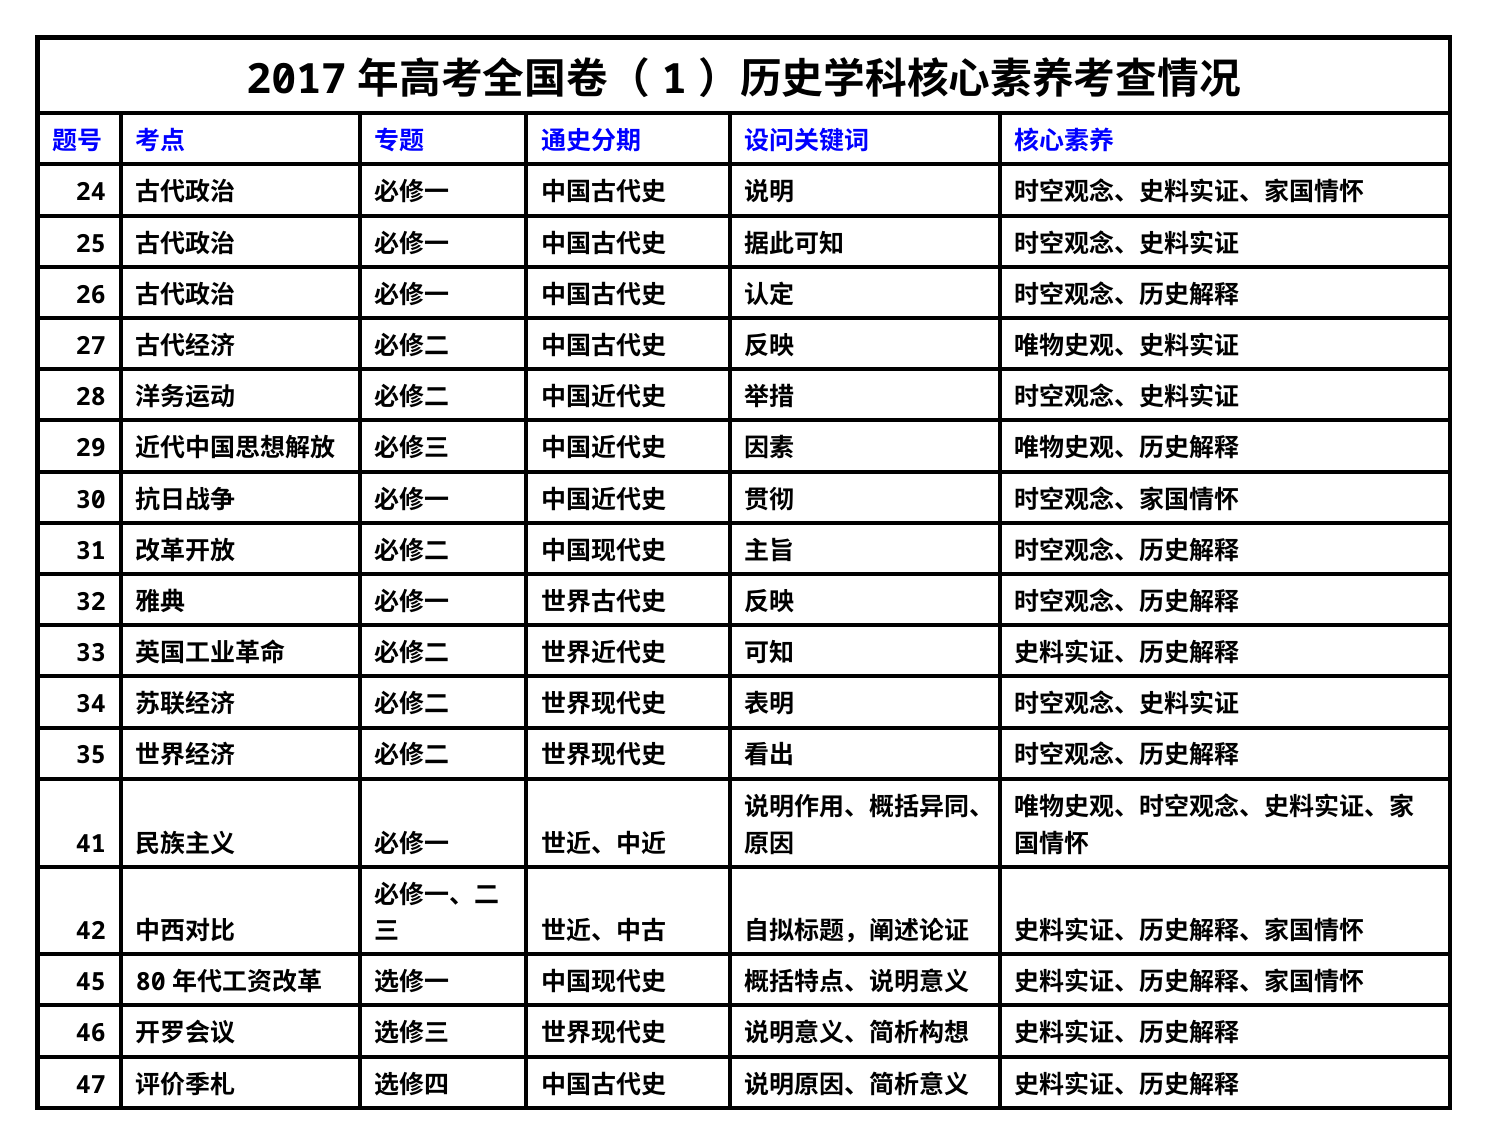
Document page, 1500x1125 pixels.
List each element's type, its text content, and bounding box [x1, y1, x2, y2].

table_cell 必修二 [362, 525, 524, 572]
table_cell 时空观念、历史解释 [1002, 525, 1448, 572]
table_cell 必修一 [362, 166, 524, 214]
table_cell 古代政治 [123, 269, 358, 316]
table_cell 英国工业革命 [123, 627, 358, 674]
table_cell 贯彻 [732, 474, 998, 521]
table_cell 中国古代史 [528, 218, 728, 265]
table_cell 必修二 [362, 371, 524, 418]
table_cell 27 [40, 320, 119, 367]
table_cell 时空观念、史料实证、家国情怀 [1002, 166, 1448, 214]
table_cell 32 [40, 576, 119, 623]
table_cell 设问关键词 [732, 115, 998, 162]
table_cell 45 [40, 956, 119, 1003]
table_cell 中国古代史 [528, 320, 728, 367]
table_cell 时空观念、历史解释 [1002, 730, 1448, 777]
table_cell 必修二 [362, 320, 524, 367]
table_cell 41 [40, 781, 119, 865]
table_cell 据此可知 [732, 218, 998, 265]
table_cell 洋务运动 [123, 371, 358, 418]
table_cell 必修一 [362, 781, 524, 865]
table_cell 说明作用、概括异同、原因 [732, 781, 998, 865]
table_cell 考点 [123, 115, 358, 162]
table_cell 世界现代史 [528, 678, 728, 726]
table_cell 史料实证、历史解释 [1002, 627, 1448, 674]
table_cell 选修一 [362, 956, 524, 1003]
table_cell 史料实证、历史解释 [1002, 1059, 1448, 1106]
table_cell 世近、中古 [528, 869, 728, 952]
table_cell 世近、中近 [528, 781, 728, 865]
table_cell 80年代工资改革 [123, 956, 358, 1003]
table_cell 34 [40, 678, 119, 726]
table_cell 时空观念、史料实证 [1002, 678, 1448, 726]
table_cell 反映 [732, 576, 998, 623]
table_cell 可知 [732, 627, 998, 674]
table_cell 反映 [732, 320, 998, 367]
table_cell 认定 [732, 269, 998, 316]
table_cell 主旨 [732, 525, 998, 572]
table_cell 选修四 [362, 1059, 524, 1106]
table_cell 中国现代史 [528, 956, 728, 1003]
table_cell 说明意义、简析构想 [732, 1007, 998, 1055]
table_cell 29 [40, 422, 119, 470]
table_cell 46 [40, 1007, 119, 1055]
table_cell 题号 [40, 115, 119, 162]
table_cell 古代政治 [123, 218, 358, 265]
table_cell 必修一、二三 [362, 869, 524, 952]
table_cell 必修一 [362, 474, 524, 521]
table_cell 中国现代史 [528, 525, 728, 572]
table_cell 世界现代史 [528, 1007, 728, 1055]
table_cell 专题 [362, 115, 524, 162]
table_cell 中西对比 [123, 869, 358, 952]
table_cell 抗日战争 [123, 474, 358, 521]
table_cell 25 [40, 218, 119, 265]
table_cell 时空观念、家国情怀 [1002, 474, 1448, 521]
table_cell 评价季札 [123, 1059, 358, 1106]
table_cell 26 [40, 269, 119, 316]
table_cell 必修一 [362, 269, 524, 316]
table_cell 唯物史观、历史解释 [1002, 422, 1448, 470]
table_cell 时空观念、史料实证 [1002, 218, 1448, 265]
table_cell 表明 [732, 678, 998, 726]
table_cell 中国古代史 [528, 166, 728, 214]
table_cell 必修二 [362, 730, 524, 777]
table_cell 概括特点、说明意义 [732, 956, 998, 1003]
table_cell 必修三 [362, 422, 524, 470]
table_cell 史料实证、历史解释、家国情怀 [1002, 956, 1448, 1003]
table_cell 中国古代史 [528, 269, 728, 316]
table_cell 唯物史观、时空观念、史料实证、家国情怀 [1002, 781, 1448, 865]
table_cell 通史分期 [528, 115, 728, 162]
table_header 2017年高考全国卷（1）历史学科核心素养考查情况 [40, 40, 1448, 111]
table_cell 时空观念、历史解释 [1002, 269, 1448, 316]
table_cell 世界古代史 [528, 576, 728, 623]
table_cell 中国近代史 [528, 474, 728, 521]
table_cell 史料实证、历史解释 [1002, 1007, 1448, 1055]
table_cell 史料实证、历史解释、家国情怀 [1002, 869, 1448, 952]
table_cell 必修一 [362, 576, 524, 623]
table_cell 24 [40, 166, 119, 214]
table_cell 古代经济 [123, 320, 358, 367]
table_cell 开罗会议 [123, 1007, 358, 1055]
table_cell 中国古代史 [528, 1059, 728, 1106]
table_cell 说明 [732, 166, 998, 214]
table_cell 28 [40, 371, 119, 418]
table_cell 35 [40, 730, 119, 777]
table_cell 近代中国思想解放 [123, 422, 358, 470]
table_cell 唯物史观、史料实证 [1002, 320, 1448, 367]
table_cell 中国近代史 [528, 422, 728, 470]
table_cell 民族主义 [123, 781, 358, 865]
table_cell 必修二 [362, 627, 524, 674]
table_cell 古代政治 [123, 166, 358, 214]
table_cell 必修二 [362, 678, 524, 726]
table_cell 选修三 [362, 1007, 524, 1055]
table_cell 中国近代史 [528, 371, 728, 418]
table_cell 说明原因、简析意义 [732, 1059, 998, 1106]
table_cell 时空观念、历史解释 [1002, 576, 1448, 623]
table_cell 核心素养 [1002, 115, 1448, 162]
table_cell 看出 [732, 730, 998, 777]
table_cell 雅典 [123, 576, 358, 623]
table_cell 33 [40, 627, 119, 674]
table_cell 自拟标题，阐述论证 [732, 869, 998, 952]
table_cell 世界现代史 [528, 730, 728, 777]
table_cell 改革开放 [123, 525, 358, 572]
table_cell 31 [40, 525, 119, 572]
table_cell 世界近代史 [528, 627, 728, 674]
table_cell 举措 [732, 371, 998, 418]
table_cell 时空观念、史料实证 [1002, 371, 1448, 418]
table_cell 47 [40, 1059, 119, 1106]
table_cell 苏联经济 [123, 678, 358, 726]
table_cell 必修一 [362, 218, 524, 265]
table_cell 因素 [732, 422, 998, 470]
table_cell 42 [40, 869, 119, 952]
table_cell 30 [40, 474, 119, 521]
table_cell 世界经济 [123, 730, 358, 777]
